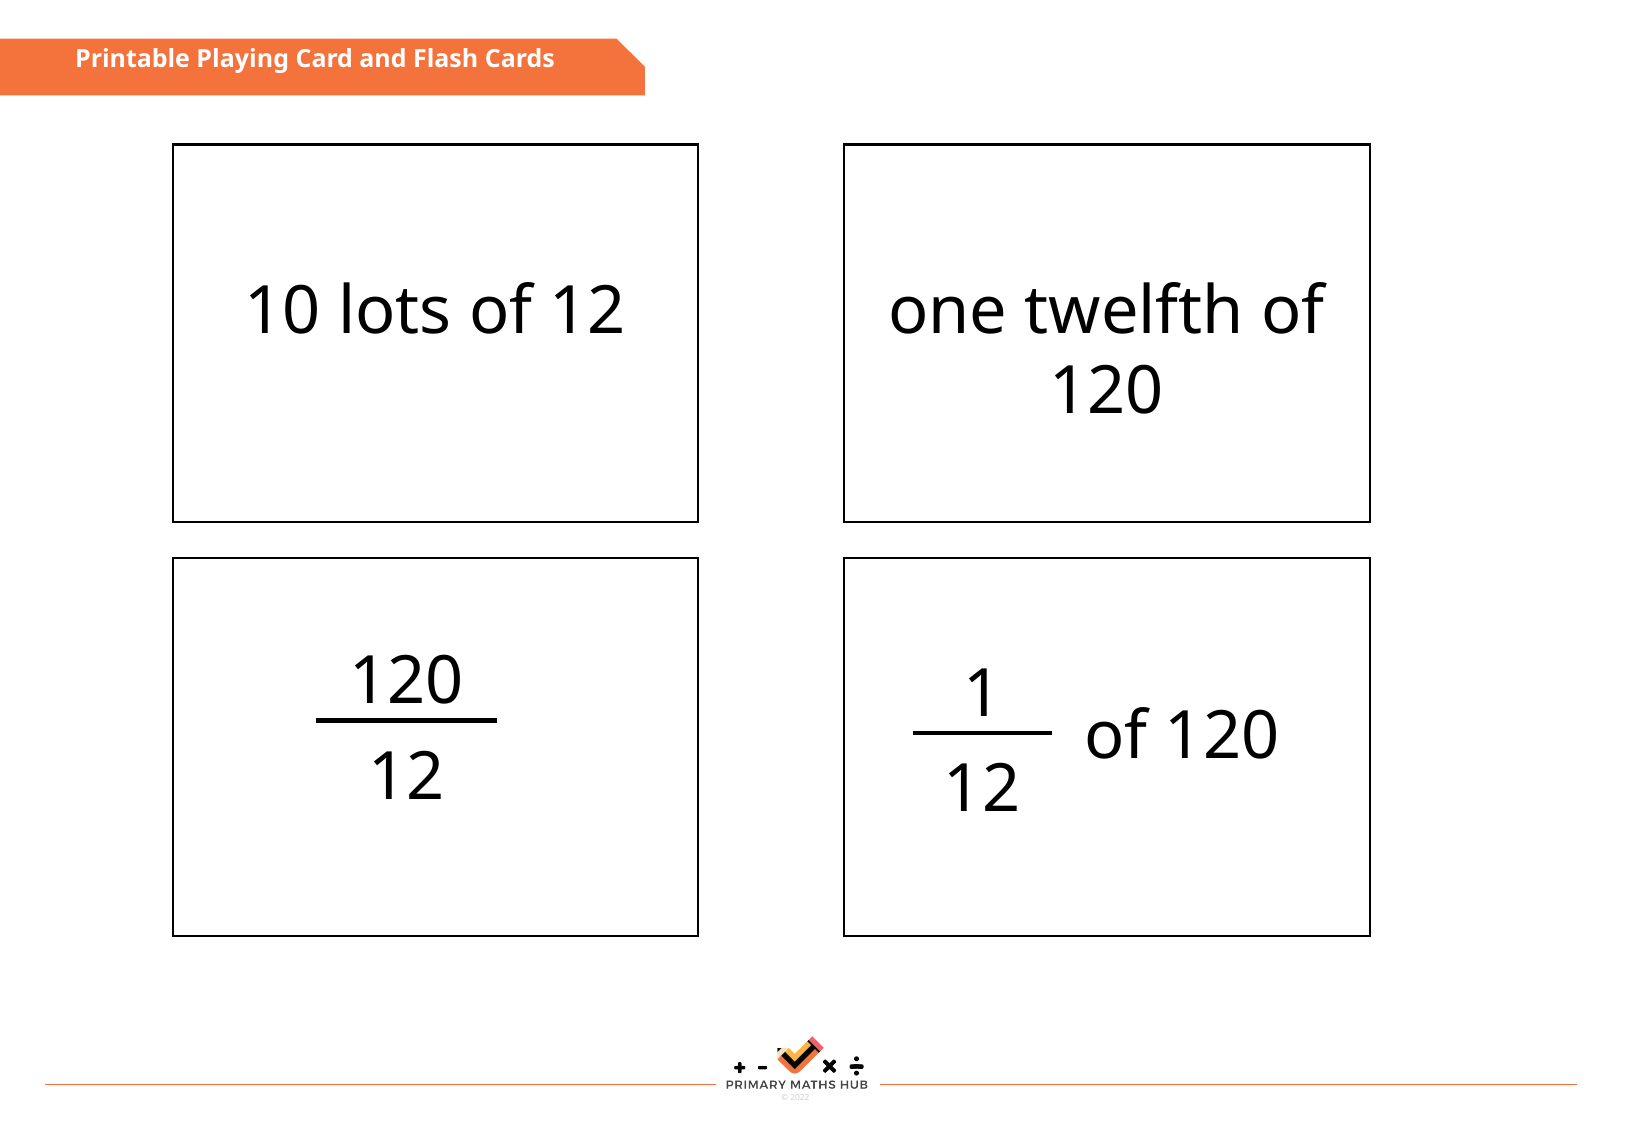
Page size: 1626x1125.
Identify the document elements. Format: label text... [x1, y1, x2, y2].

text_box [843, 557, 1371, 937]
text_box [172, 557, 699, 937]
text_box 10 lots of 12 [172, 259, 699, 355]
text_box [172, 355, 699, 523]
table_cell 12 [316, 723, 497, 815]
table_header 1 [913, 638, 1052, 731]
text_box © 2022 [720, 1084, 870, 1110]
text_box [172, 143, 699, 259]
text_box one twelfth of 120 [844, 259, 1370, 435]
table_header 120 [316, 625, 497, 718]
table_cell 12 [913, 735, 1052, 828]
picture [722, 1034, 872, 1094]
text_box Printable Playing Card and Flash Cards [0, 37, 646, 97]
text_box of 120 [1051, 684, 1313, 780]
text_box [843, 143, 1371, 523]
